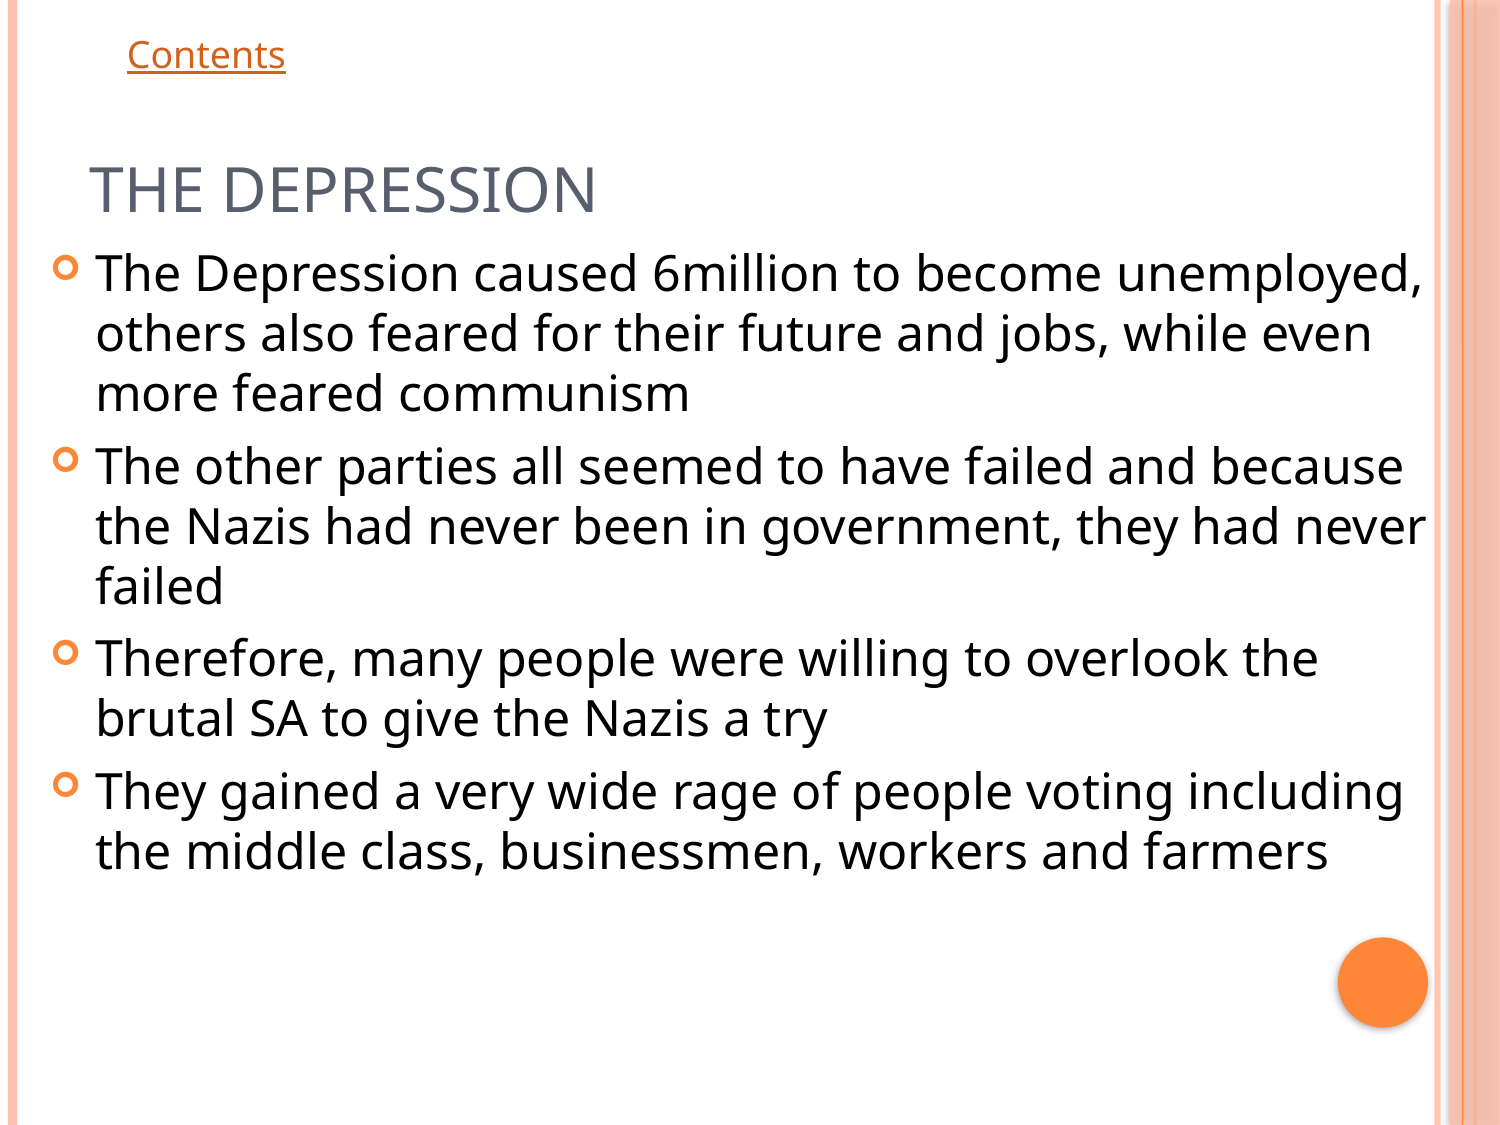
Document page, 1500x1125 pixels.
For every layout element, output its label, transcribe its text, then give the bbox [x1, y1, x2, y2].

title The Depression [75, 45, 1300, 233]
list The Depression caused 6million to become unemployed, others also feared for their future and jobs, while even more feared communism The other parties all seemed to have failed and because the Nazis had never been in government, they had never failed Therefore, many people were willing to overlook the brutal SA to give the Nazis a try They gained a very wide rage of people voting including the middle class, businessmen, workers and farmers [34, 234, 1466, 1091]
